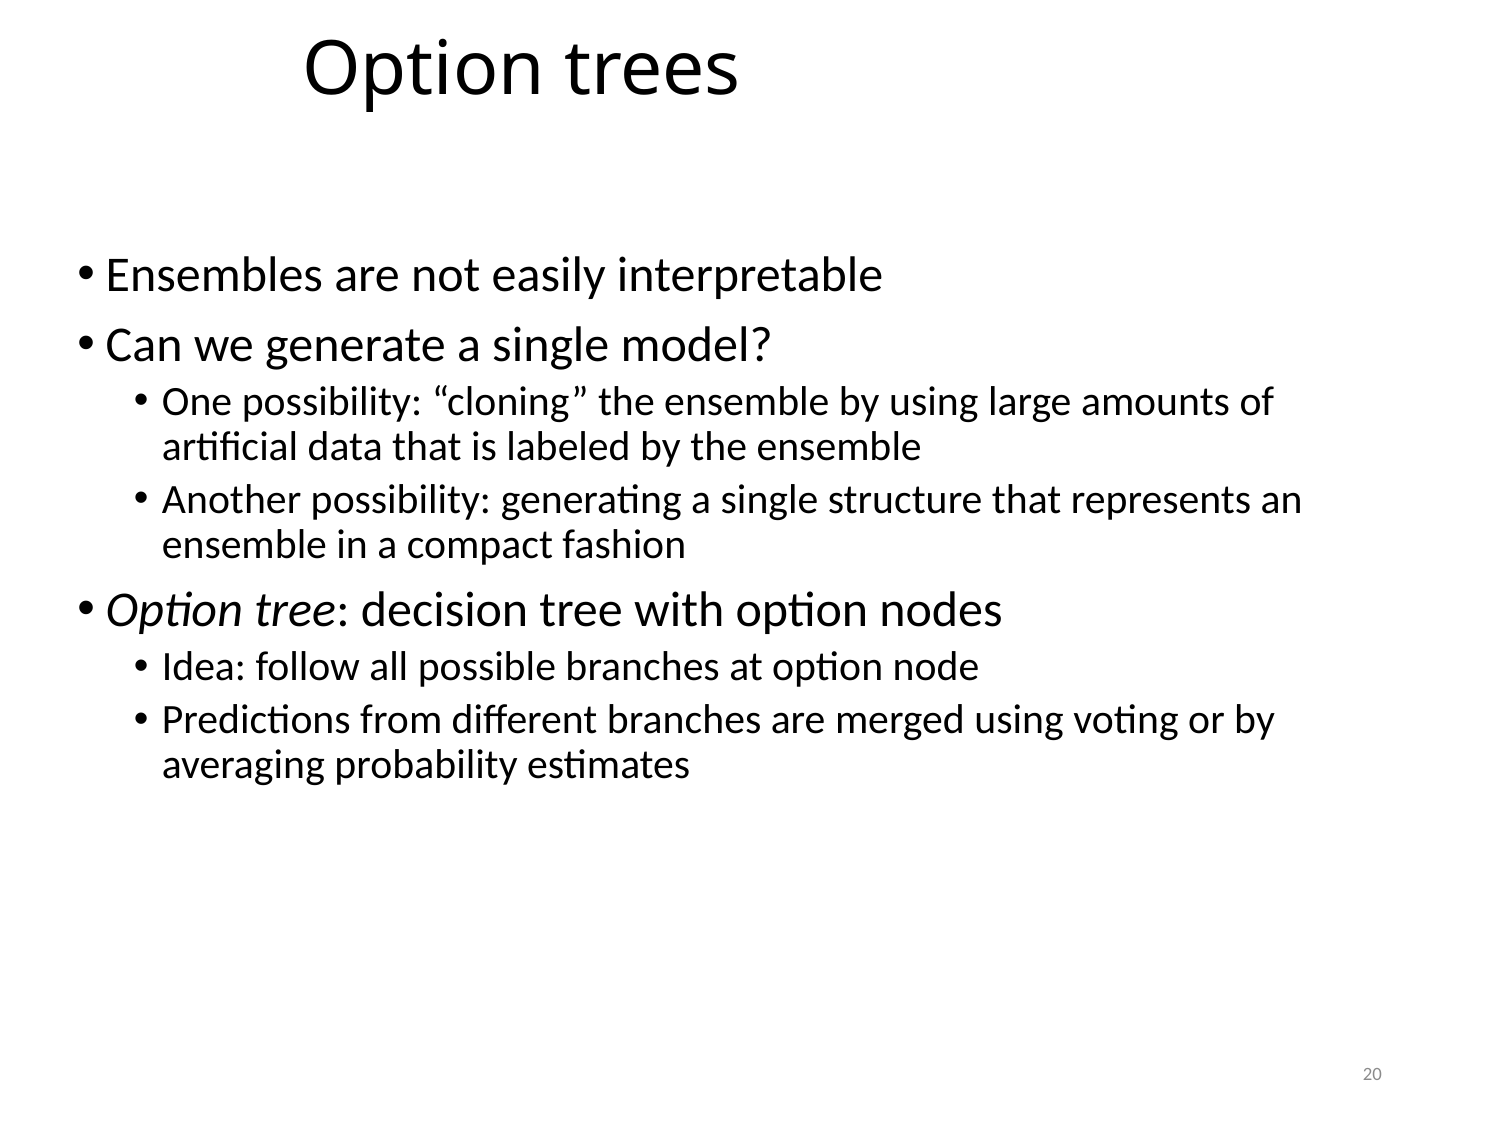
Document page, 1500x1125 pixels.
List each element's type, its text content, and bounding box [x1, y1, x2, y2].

title Option trees [287, 0, 1417, 165]
list Ensembles are not easily interpretable Can we generate a single model? One possibility: “cloning” the ensemble by using large amounts of artificial data that is labeled by the ensemble Another possibility: generating a single structure that represents an ensemble in a compact fashion Option tree: decision tree with option nodes Idea: follow all possible branches at option node Predictions from different branches are merged using voting or by averaging probability estimates [62, 240, 1423, 894]
slide_number 20 [1059, 1042, 1397, 1103]
